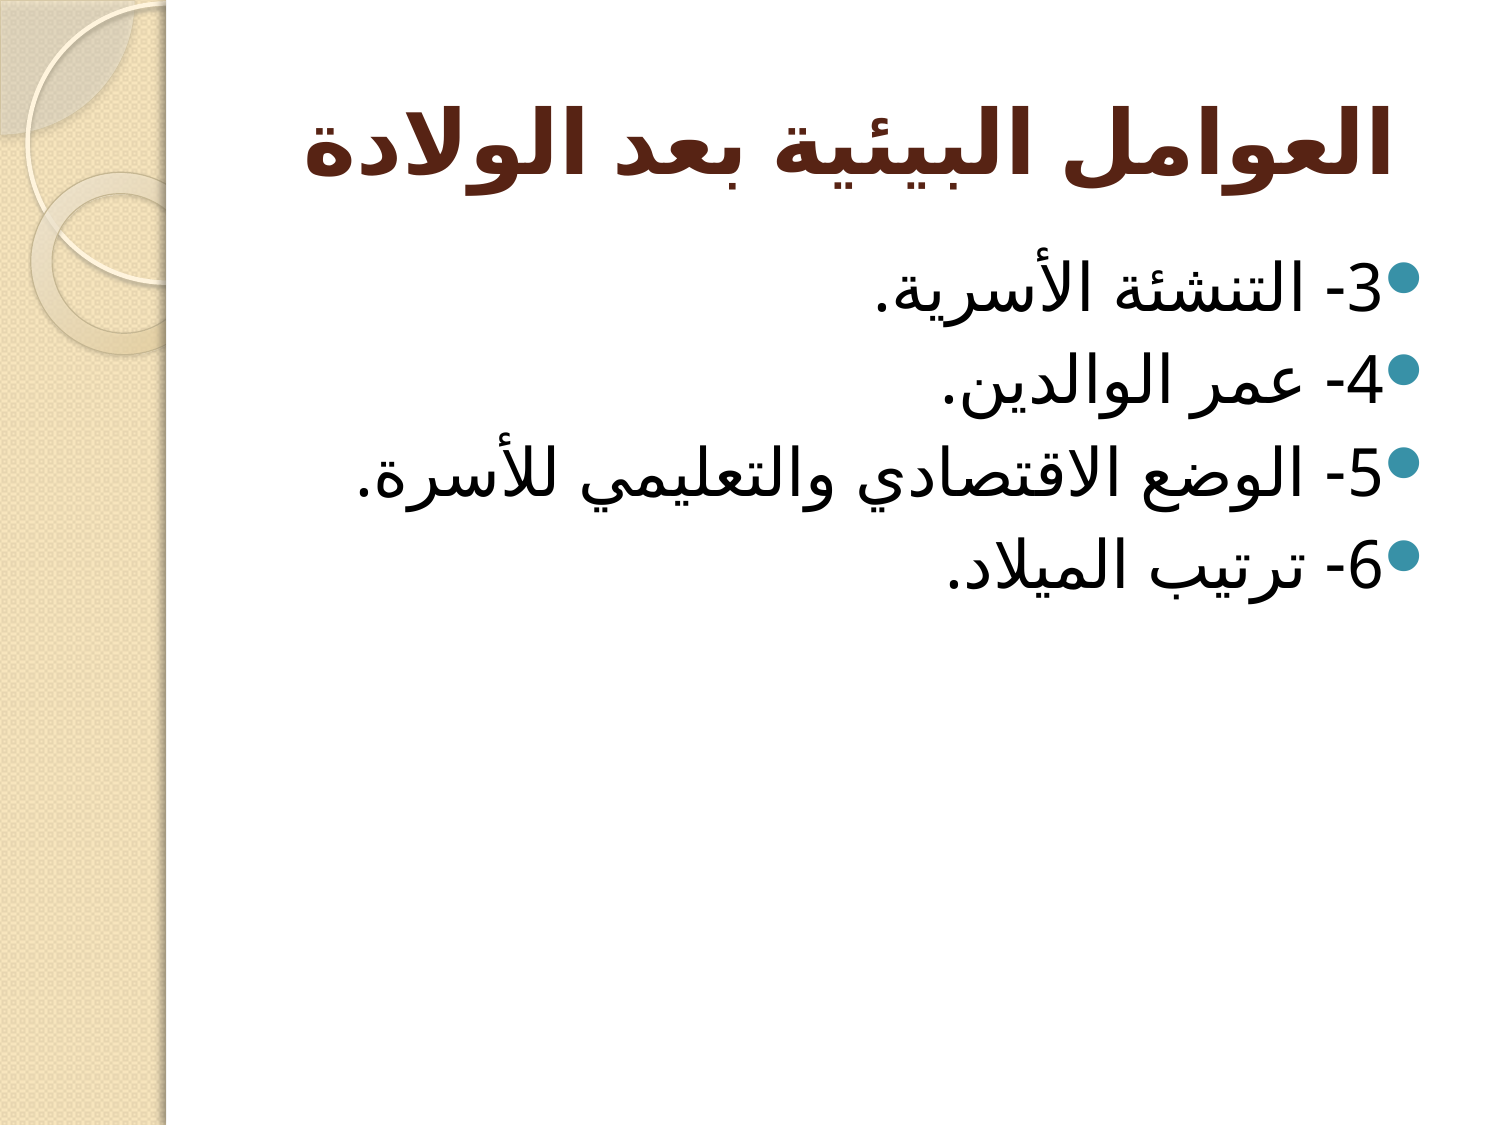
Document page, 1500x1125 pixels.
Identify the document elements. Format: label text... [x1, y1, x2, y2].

title العوامل البيئية بعد الولادة [235, 45, 1466, 233]
list 3- التنشئة الأسرية. 4- عمر الوالدين. 5- الوضع الاقتصادي والتعليمي للأسرة. 6- ترتيب الميلاد. [235, 237, 1466, 1025]
